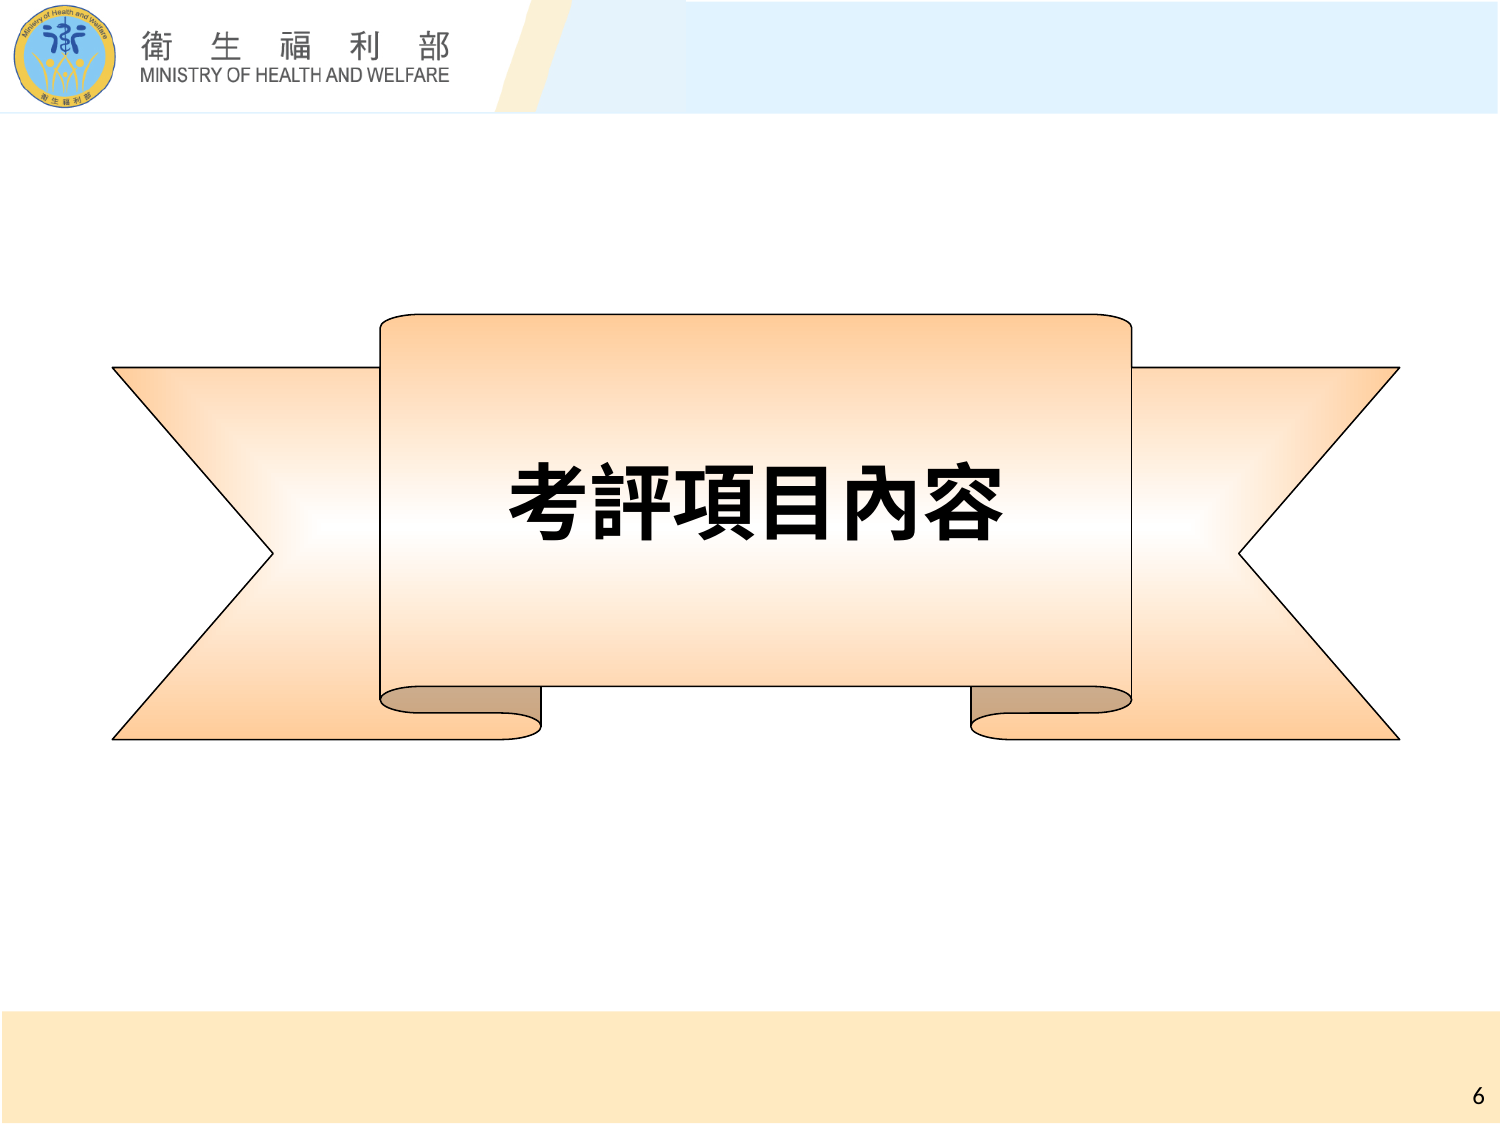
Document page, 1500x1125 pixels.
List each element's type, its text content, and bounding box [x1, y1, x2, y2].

picture [0, 0, 686, 112]
text_box 考評項目內容 [112, 314, 1400, 740]
slide_number 6 [1374, 1065, 1500, 1125]
